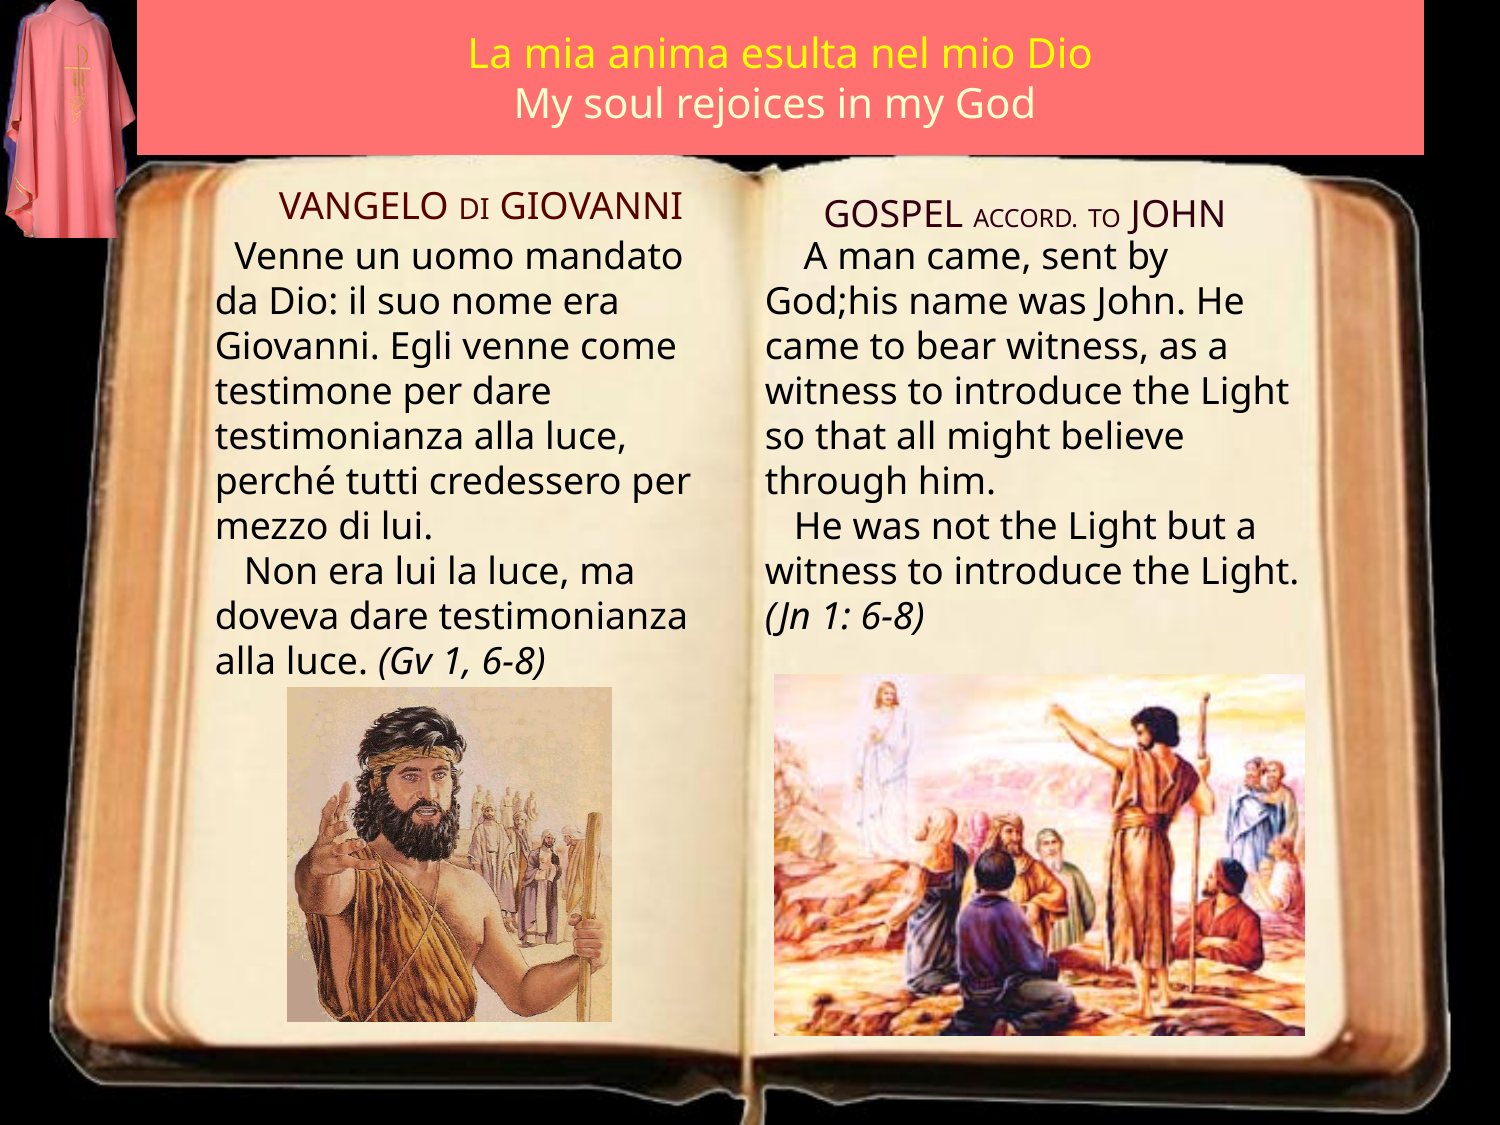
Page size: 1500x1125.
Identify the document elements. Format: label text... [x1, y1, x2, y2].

text_box Venne un uomo mandato da Dio: il suo nome era Giovanni. Egli venne come testimone per dare testimonianza alla luce, perché tutti credessero per mezzo di lui. Non era lui la luce, ma doveva dare testimonianza alla luce. (Gv 1, 6-8) [200, 235, 750, 690]
title GOSPEL ACCORD. TO JOHN [938, 187, 1350, 238]
text_box A man came, sent by God;his name was John. He came to bear witness, as a witness to introduce the Light so that all might believe through him. He was not the Light but a witness to introduce the Light. (Jn 1: 6-8) [750, 224, 1325, 645]
picture [0, 0, 1500, 1125]
text_box VANGELO DI GIOVANNI [138, 174, 938, 235]
text_box La mia anima esulta nel mio Dio My soul rejoices in my God [138, 0, 1424, 155]
